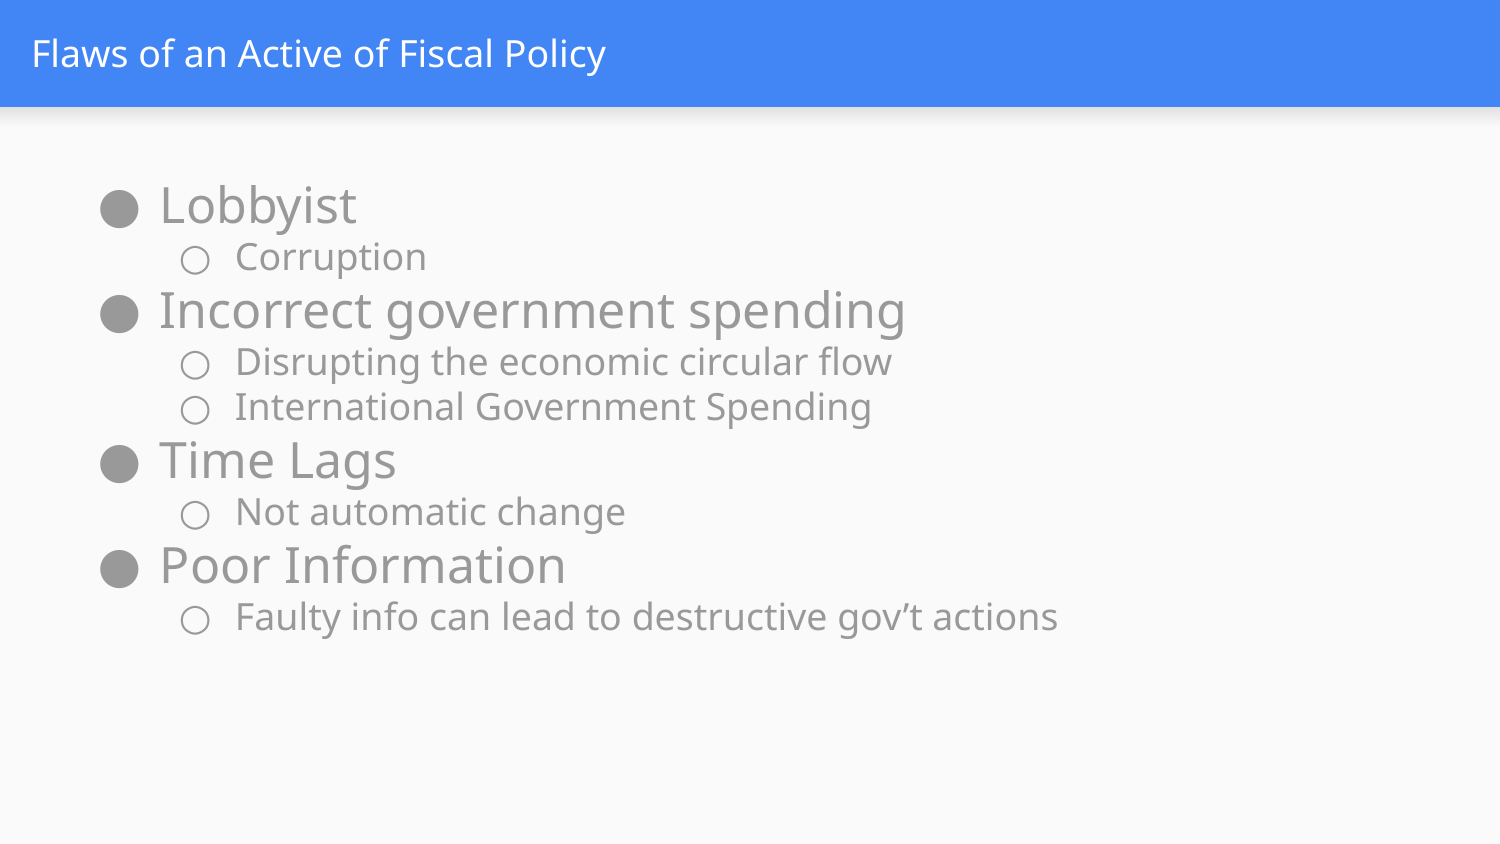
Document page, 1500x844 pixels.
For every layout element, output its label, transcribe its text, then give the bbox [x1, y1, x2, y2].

title Flaws of an Active of Fiscal Policy [16, 2, 1464, 102]
text_box Lobbyist Corruption Incorrect government spending Disrupting the economic circular flow International Government Spending Time Lags Not automatic change Poor Information Faulty info can lead to destructive gov’t actions [70, 158, 1455, 805]
